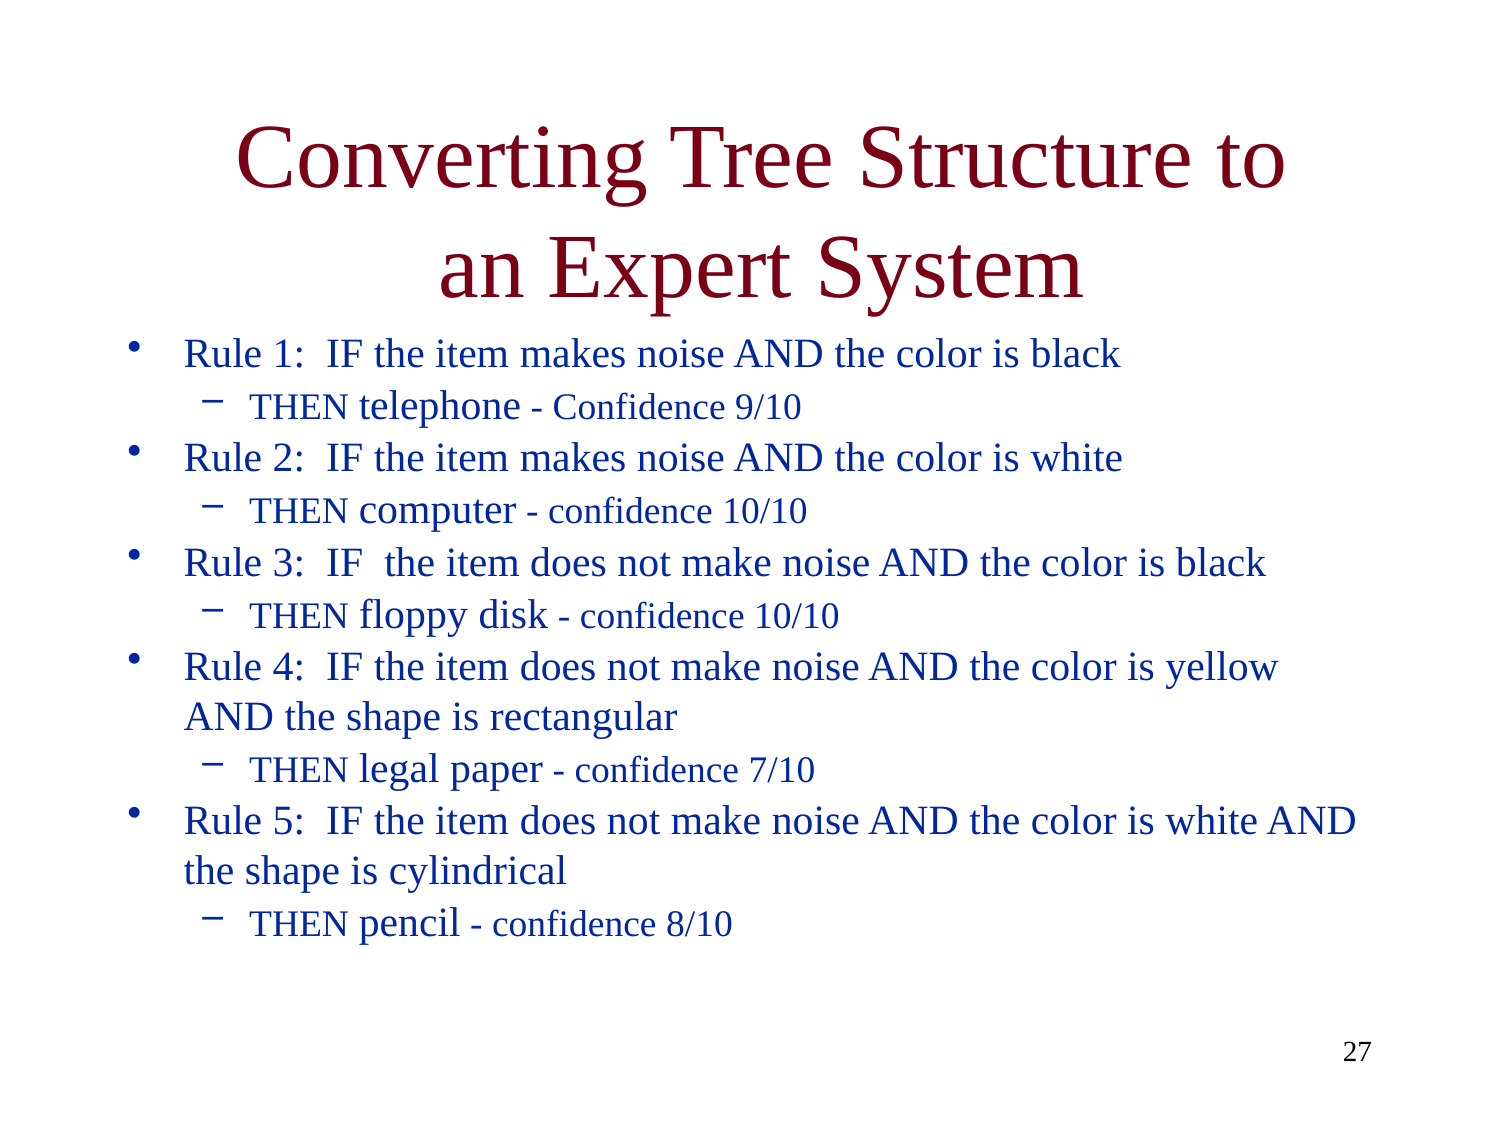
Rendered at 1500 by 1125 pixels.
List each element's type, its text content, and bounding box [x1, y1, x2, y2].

list Rule 1: IF the item makes noise AND the color is black THEN telephone - Confidence 9/10 Rule 2: IF the item makes noise AND the color is white THEN computer - confidence 10/10 Rule 3: IF the item does not make noise AND the color is black THEN floppy disk - confidence 10/10 Rule 4: IF the item does not make noise AND the color is yellow AND the shape is rectangular THEN legal paper - confidence 7/10 Rule 5: IF the item does not make noise AND the color is white AND the shape is cylindrical THEN pencil - confidence 8/10 [111, 318, 1376, 995]
title Converting Tree Structure to an Expert System [199, 74, 1326, 318]
slide_number 27 [1074, 1024, 1388, 1101]
